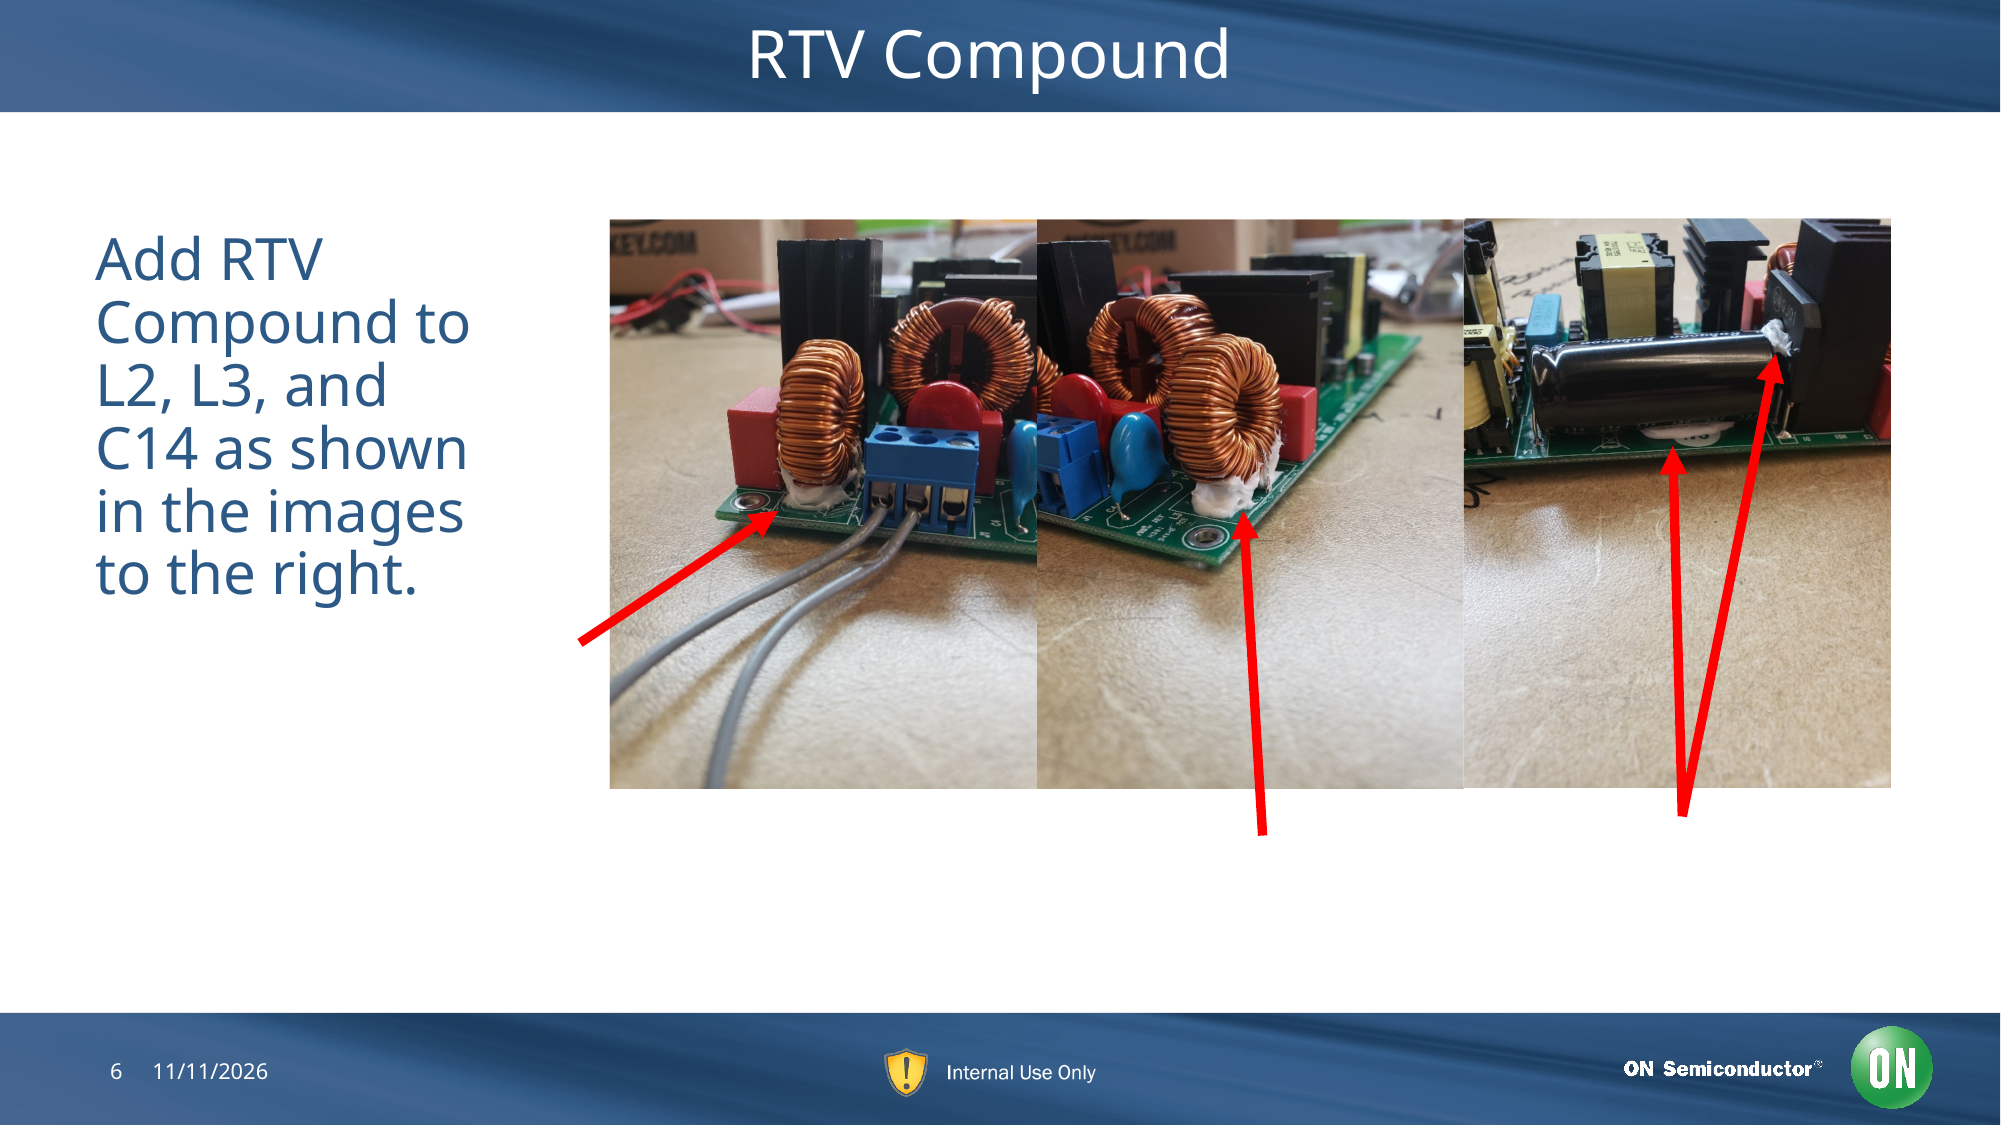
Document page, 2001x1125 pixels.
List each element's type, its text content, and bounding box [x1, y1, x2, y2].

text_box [1672, 446, 1682, 817]
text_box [1243, 510, 1263, 836]
title RTV Compound [137, 0, 1843, 115]
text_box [1682, 353, 1776, 817]
slide_number 6 [28, 1042, 138, 1103]
list Add RTV Compound to L2, L3, and C14 as shown in the images to the right. [80, 222, 512, 911]
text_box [579, 510, 779, 643]
picture [0, 0, 2001, 1125]
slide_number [138, 1042, 588, 1103]
